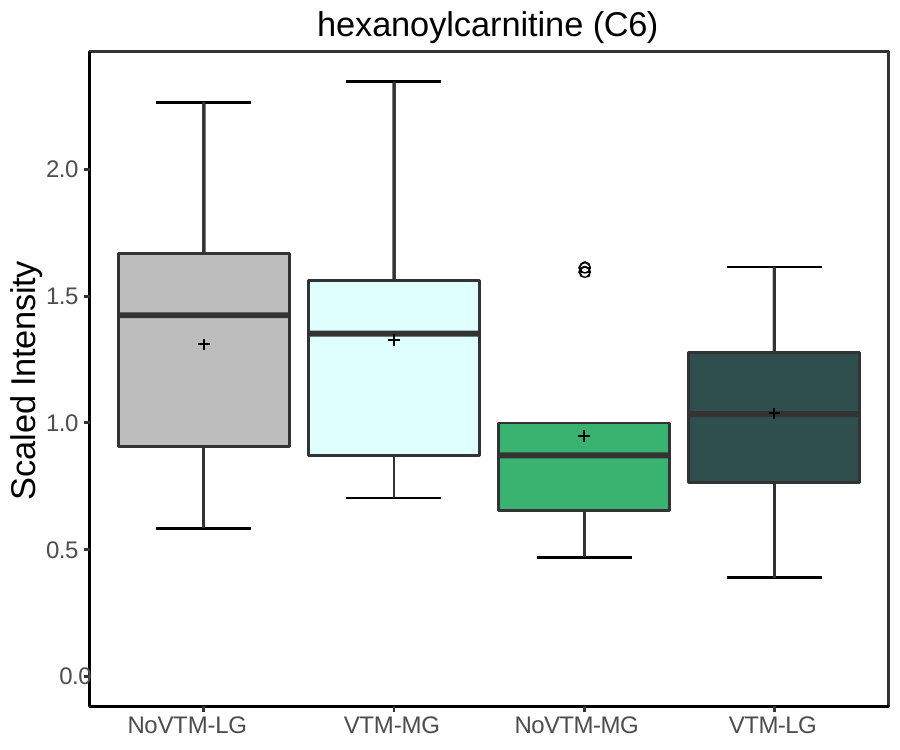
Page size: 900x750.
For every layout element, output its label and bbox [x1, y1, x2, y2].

text_box [315, 0, 663, 44]
footer [57, 661, 95, 750]
text_box [1, 256, 82, 503]
text_box [44, 151, 82, 183]
text_box [83, 50, 891, 738]
text_box [44, 532, 82, 563]
slide_number [125, 713, 257, 750]
